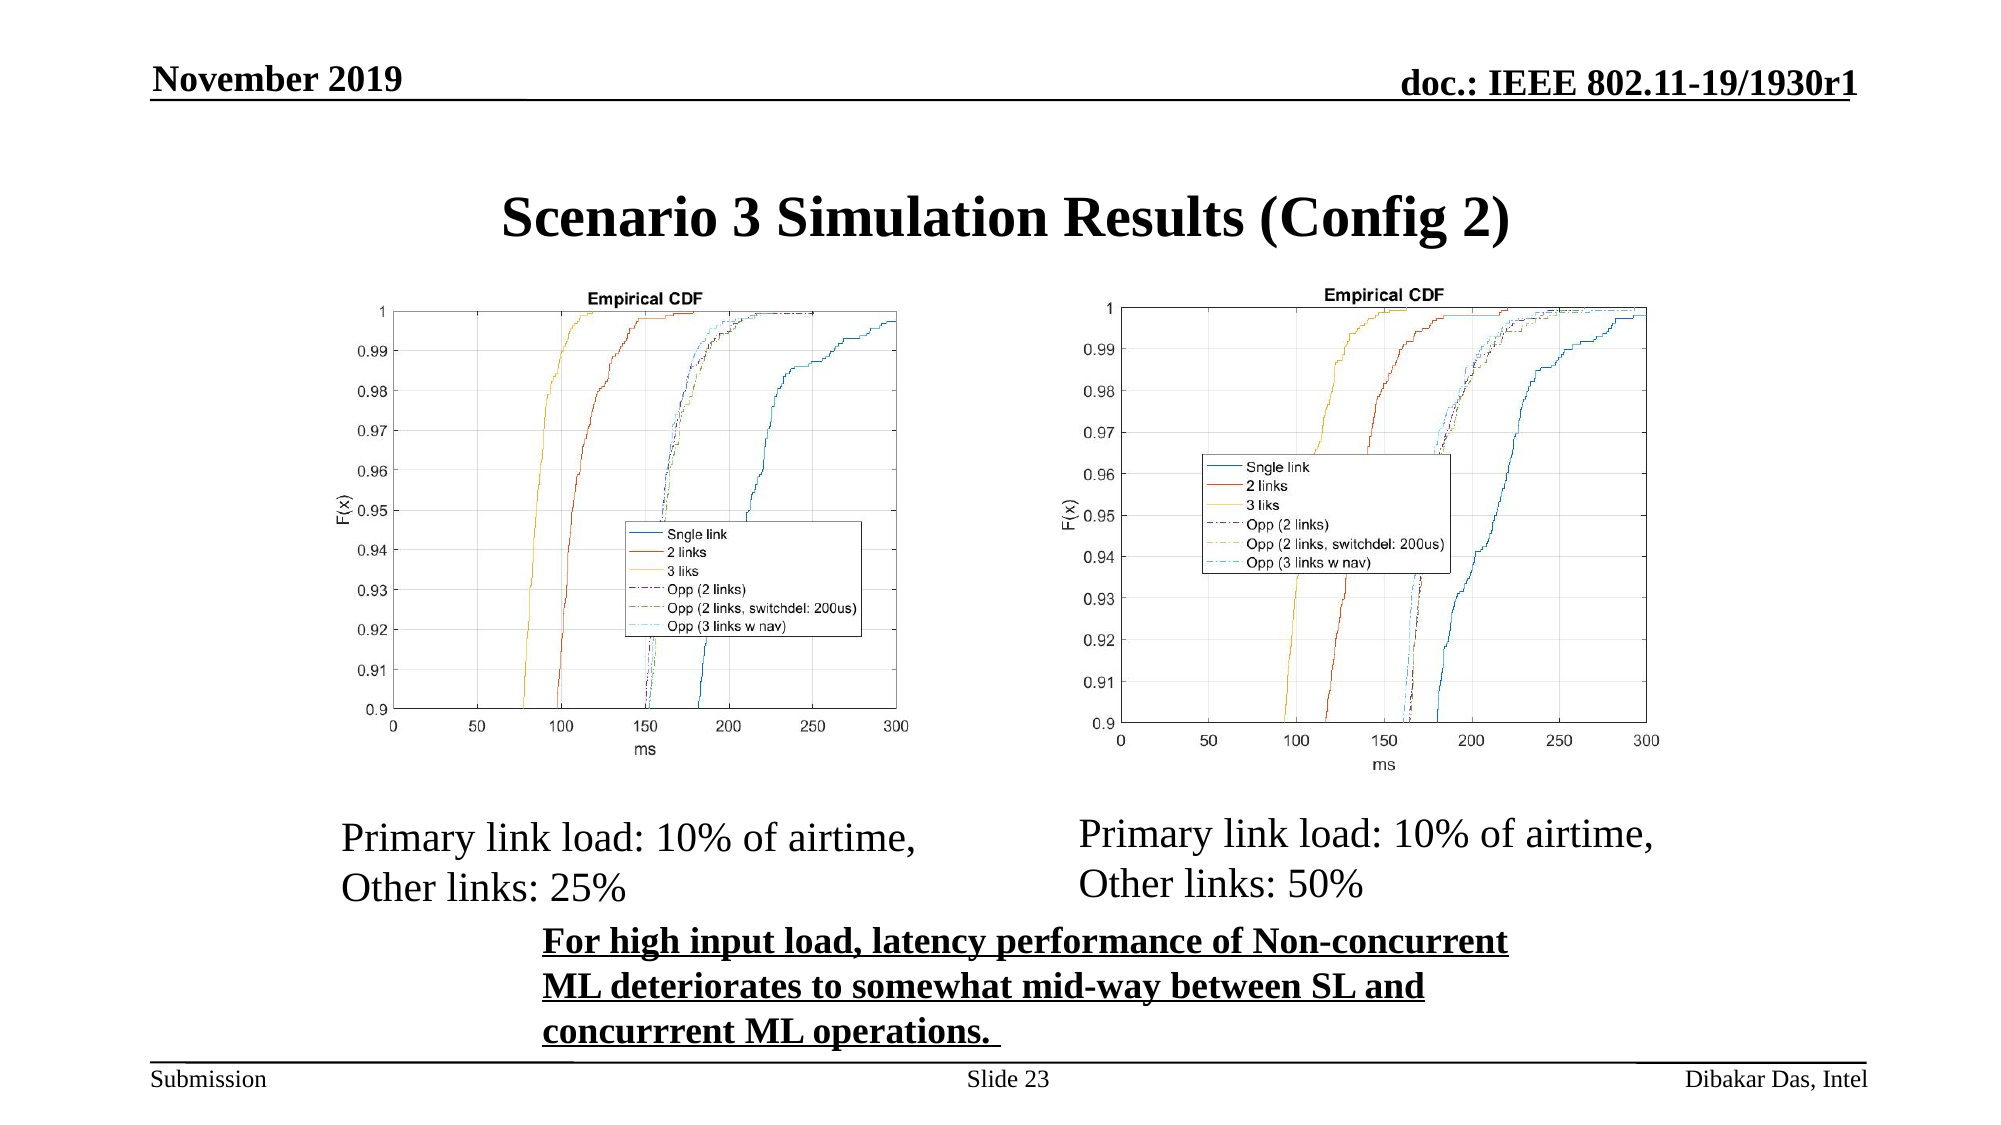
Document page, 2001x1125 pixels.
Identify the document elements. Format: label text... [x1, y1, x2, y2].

text_box Primary link load: 10% of airtime, Other links: 50% [1063, 798, 1680, 914]
picture [1032, 269, 1711, 779]
slide_number Slide 23 [950, 1061, 1067, 1123]
text_box For high input load, latency performance of Non-concurrent ML deteriorates to somewhat mid-way between SL and concurrrent ML operations. [527, 908, 1572, 1058]
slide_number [152, 54, 563, 100]
title Scenario 3 Simulation Results (Config 2) [376, 125, 1652, 301]
text_box Primary link load: 10% of airtime, Other links: 25% [326, 802, 943, 918]
picture [309, 274, 958, 762]
footer Dibakar Das, Intel [1171, 1061, 1869, 1093]
